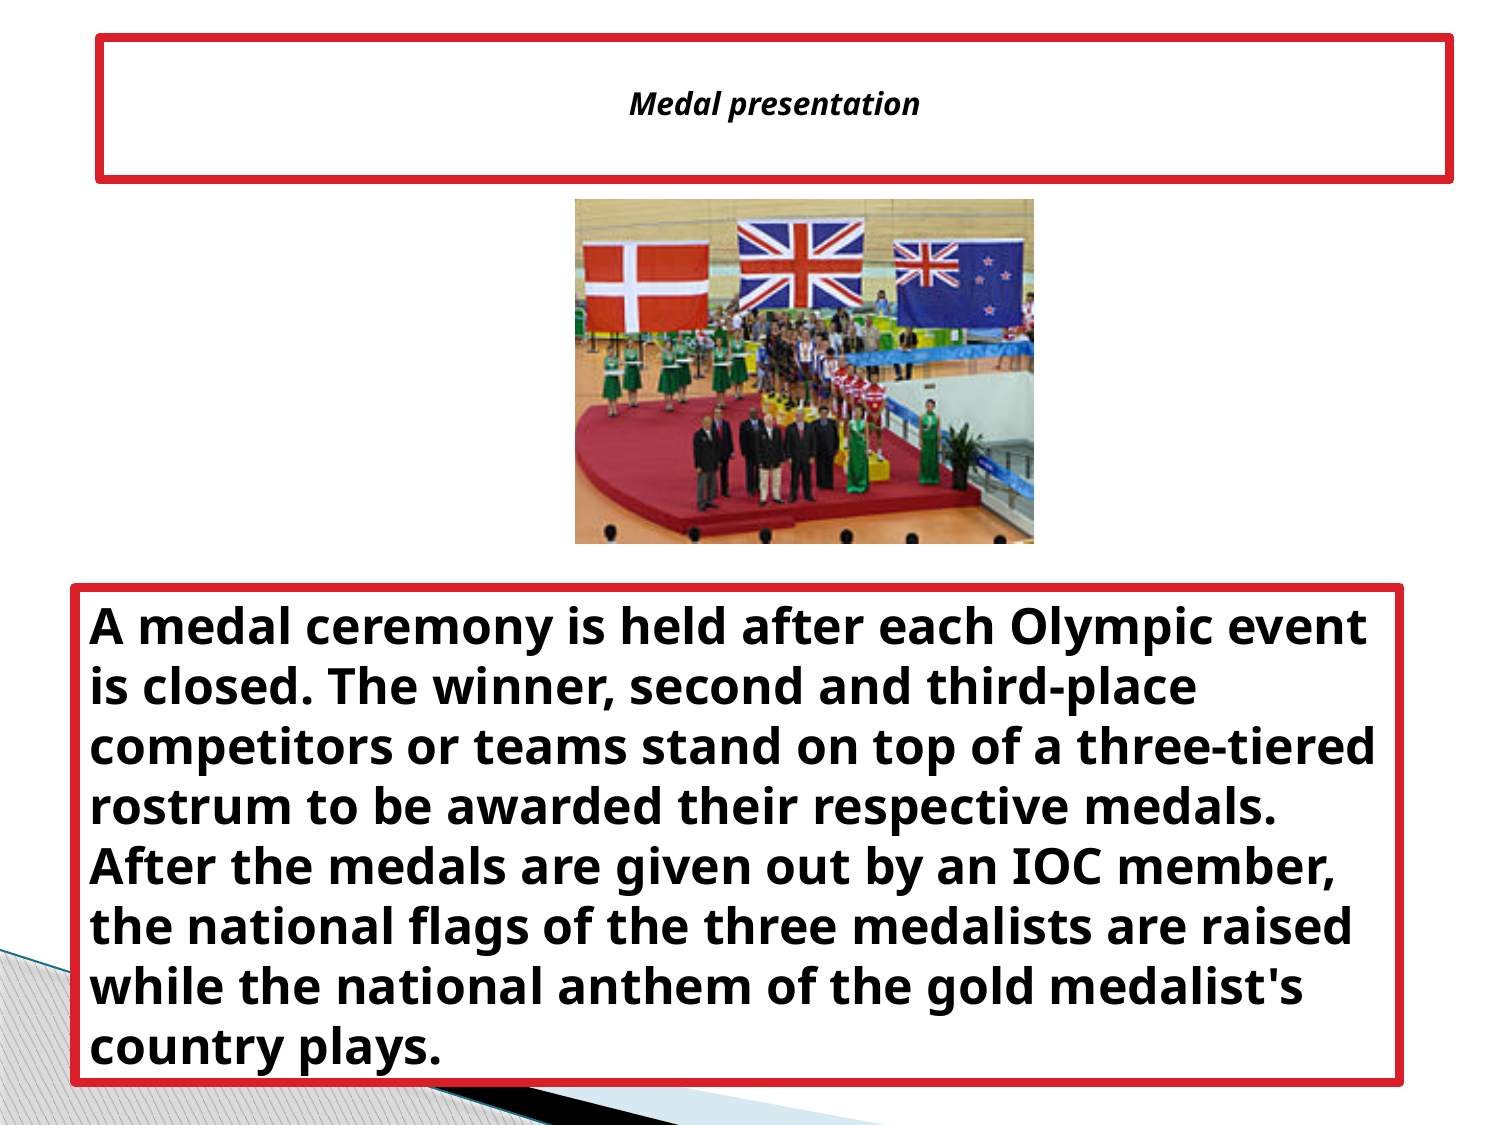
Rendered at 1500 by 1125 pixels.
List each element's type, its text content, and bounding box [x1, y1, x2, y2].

text_box A medal ceremony is held after each Olympic event is closed. The winner, second and third-place competitors or teams stand on top of a three-tiered rostrum to be awarded their respective medals. After the medals are given out by an IOC member, the national flags of the three medalists are raised while the national anthem of the gold medalist's country plays. [70, 583, 1404, 1087]
title Medal presentation [95, 33, 1454, 184]
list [574, 199, 1034, 544]
